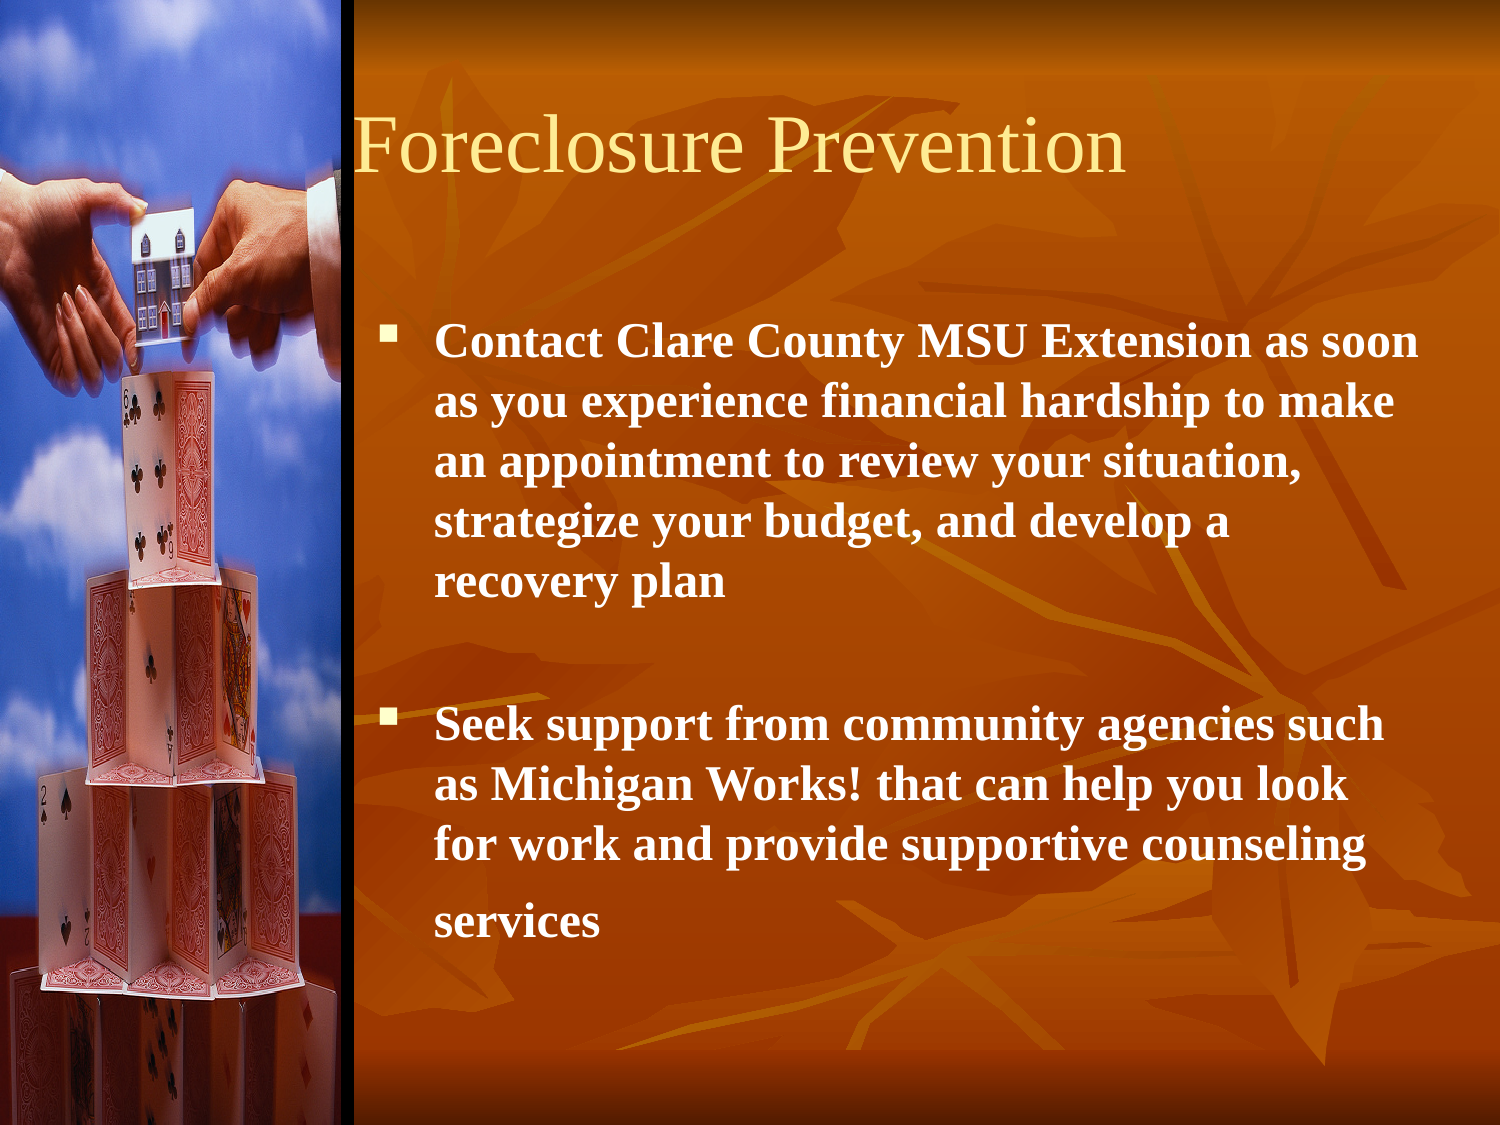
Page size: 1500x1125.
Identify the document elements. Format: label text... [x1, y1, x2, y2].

picture [0, 0, 342, 1125]
list Contact Clare County MSU Extension as soon as you experience financial hardship to make an appointment to review your situation, strategize your budget, and develop a recovery plan Seek support from community agencies such as Michigan Works! that can help you look for work and provide supportive counseling services [362, 299, 1438, 1043]
title Foreclosure Prevention [354, 45, 1426, 234]
